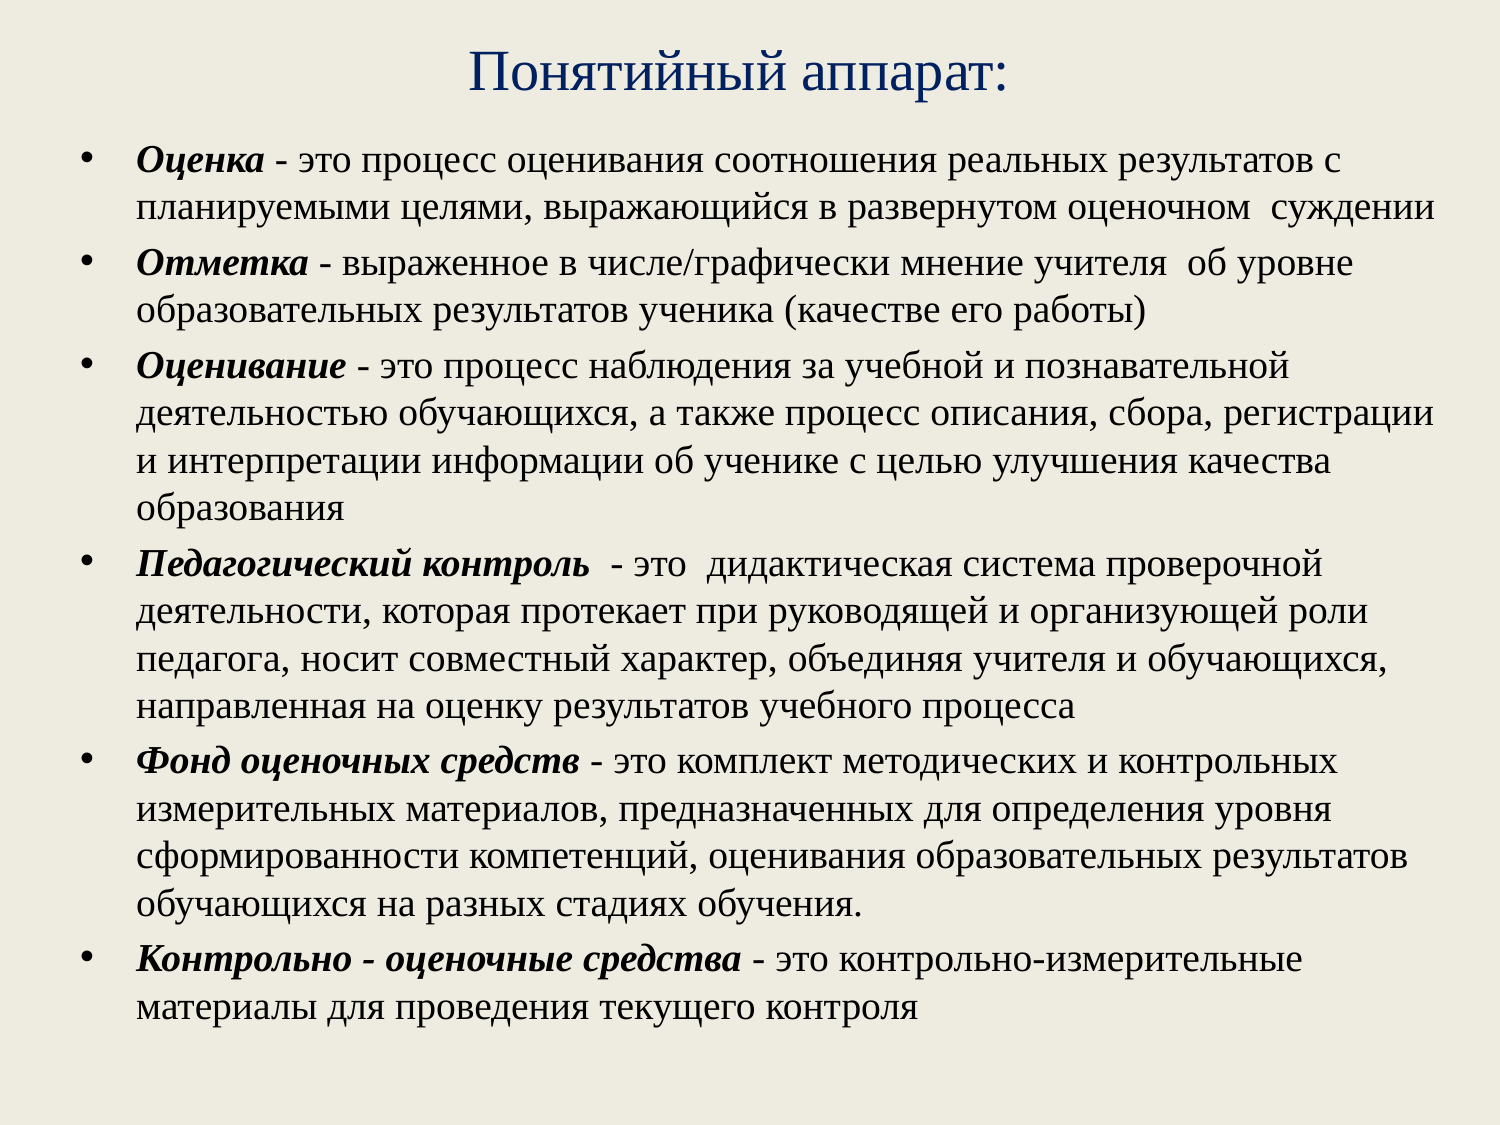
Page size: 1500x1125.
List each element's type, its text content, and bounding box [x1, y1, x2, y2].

title Понятийный аппарат: [100, 0, 1379, 125]
list Оценка - это процесс оценивания соотношения реальных результатов с планируемыми целями, выражающийся в развернутом оценочном суждении Отметка - выраженное в числе/графически мнение учителя об уровне образовательных результатов ученика (качестве его работы) Оценивание - это процесс наблюдения за учебной и познавательной деятельностью обучающихся, а также процесс описания, сбора, регистрации и интерпретации информации об ученике с целью улучшения качества образования Педагогический контроль - это дидактическая система проверочной деятельности, которая протекает при руководящей и организующей роли педагога, носит совместный характер, объединяя учителя и обучающихся, направленная на оценку результатов учебного процесса Фонд оценочных средств - это комплект методических и контрольных измерительных материалов, предназначенных для определения уровня сформированности компетенций, оценивания образовательных результатов обучающихся на разных стадиях обучения. Контрольно - оценочные средства - это контрольно-измерительные материалы для проведения текущего контроля [64, 125, 1471, 1088]
